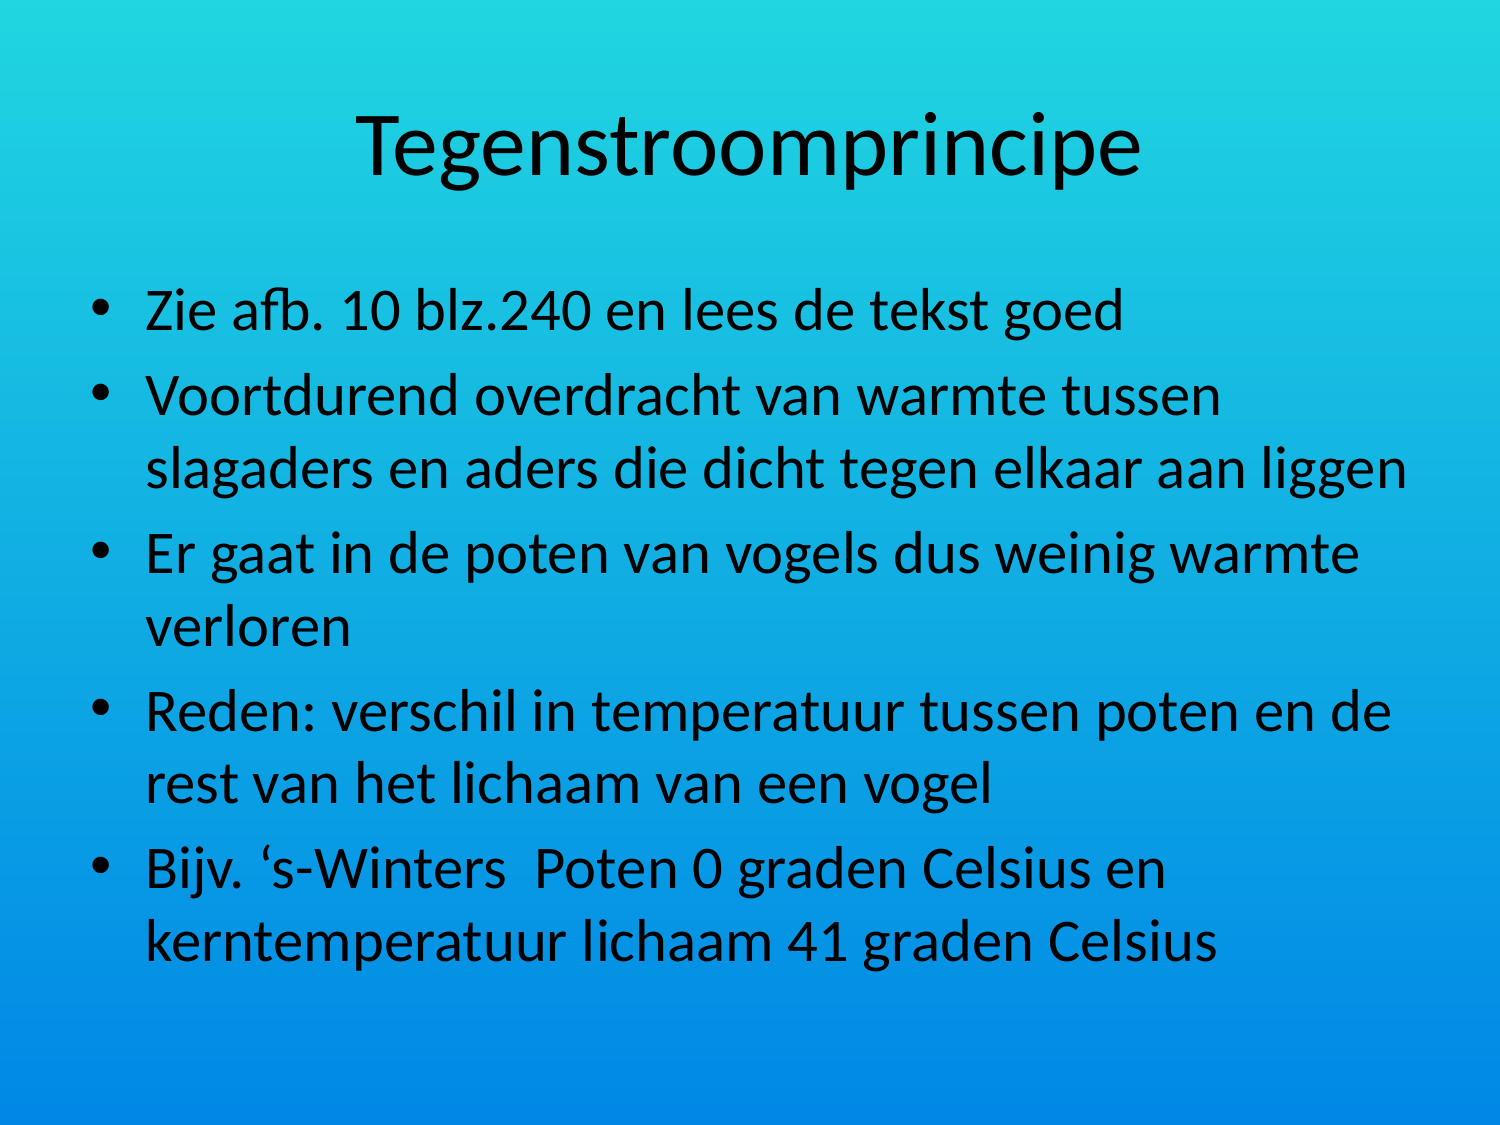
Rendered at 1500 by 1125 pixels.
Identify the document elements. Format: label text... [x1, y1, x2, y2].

list Zie afb. 10 blz.240 en lees de tekst goed Voortdurend overdracht van warmte tussen slagaders en aders die dicht tegen elkaar aan liggen Er gaat in de poten van vogels dus weinig warmte verloren Reden: verschil in temperatuur tussen poten en de rest van het lichaam van een vogel Bijv. ‘s-Winters Poten 0 graden Celsius en kerntemperatuur lichaam 41 graden Celsius [75, 262, 1425, 1005]
title Tegenstroomprincipe [75, 45, 1425, 233]
